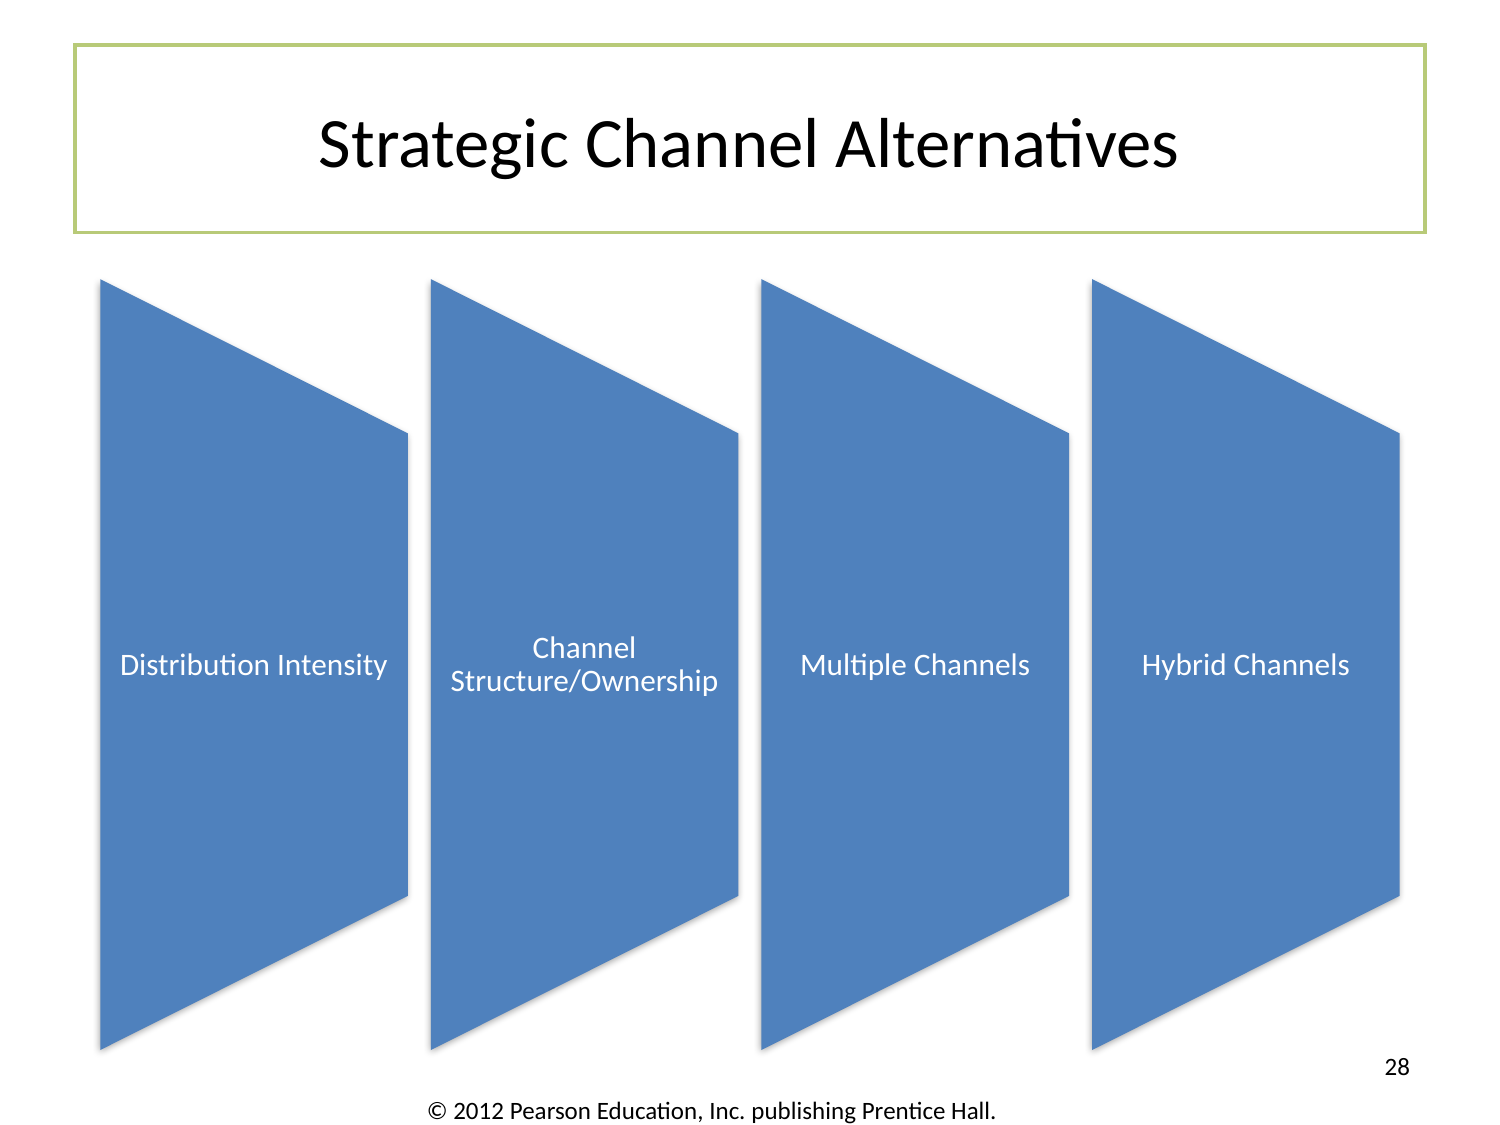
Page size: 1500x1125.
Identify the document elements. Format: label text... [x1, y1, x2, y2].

slide_number 28 [1074, 1042, 1425, 1103]
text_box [99, 278, 1401, 1051]
title Strategic Channel Alternatives [73, 43, 1427, 234]
